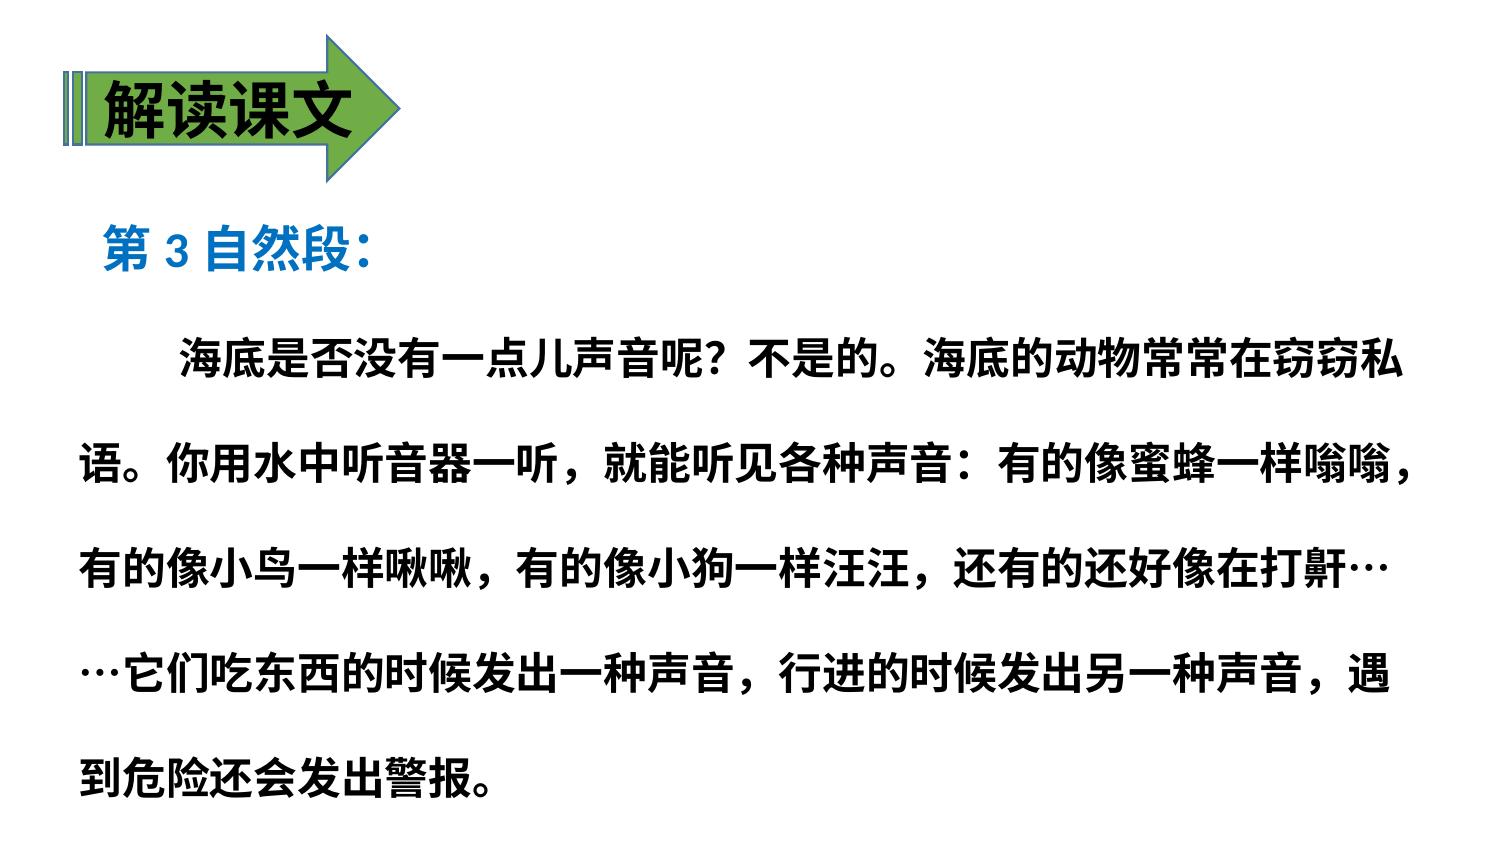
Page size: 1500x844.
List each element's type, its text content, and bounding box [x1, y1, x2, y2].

text_box [85, 71, 92, 146]
text_box [371, 78, 401, 139]
text_box [326, 33, 358, 65]
text_box 解读课文 [92, 65, 371, 152]
text_box [72, 71, 83, 146]
text_box 第3自然段： 海底是否没有一点儿声音呢？不是的。海底的动物常常在窃窃私语。你用水中听音器一听，就能听见各种声音：有的像蜜蜂一样嗡嗡，有的像小鸟一样啾啾，有的像小狗一样汪汪，还有的还好像在打鼾……它们吃东西的时候发出一种声音，行进的时候发出另一种声音，遇到危险还会发出警报。 [67, 152, 1433, 809]
text_box [63, 71, 69, 146]
